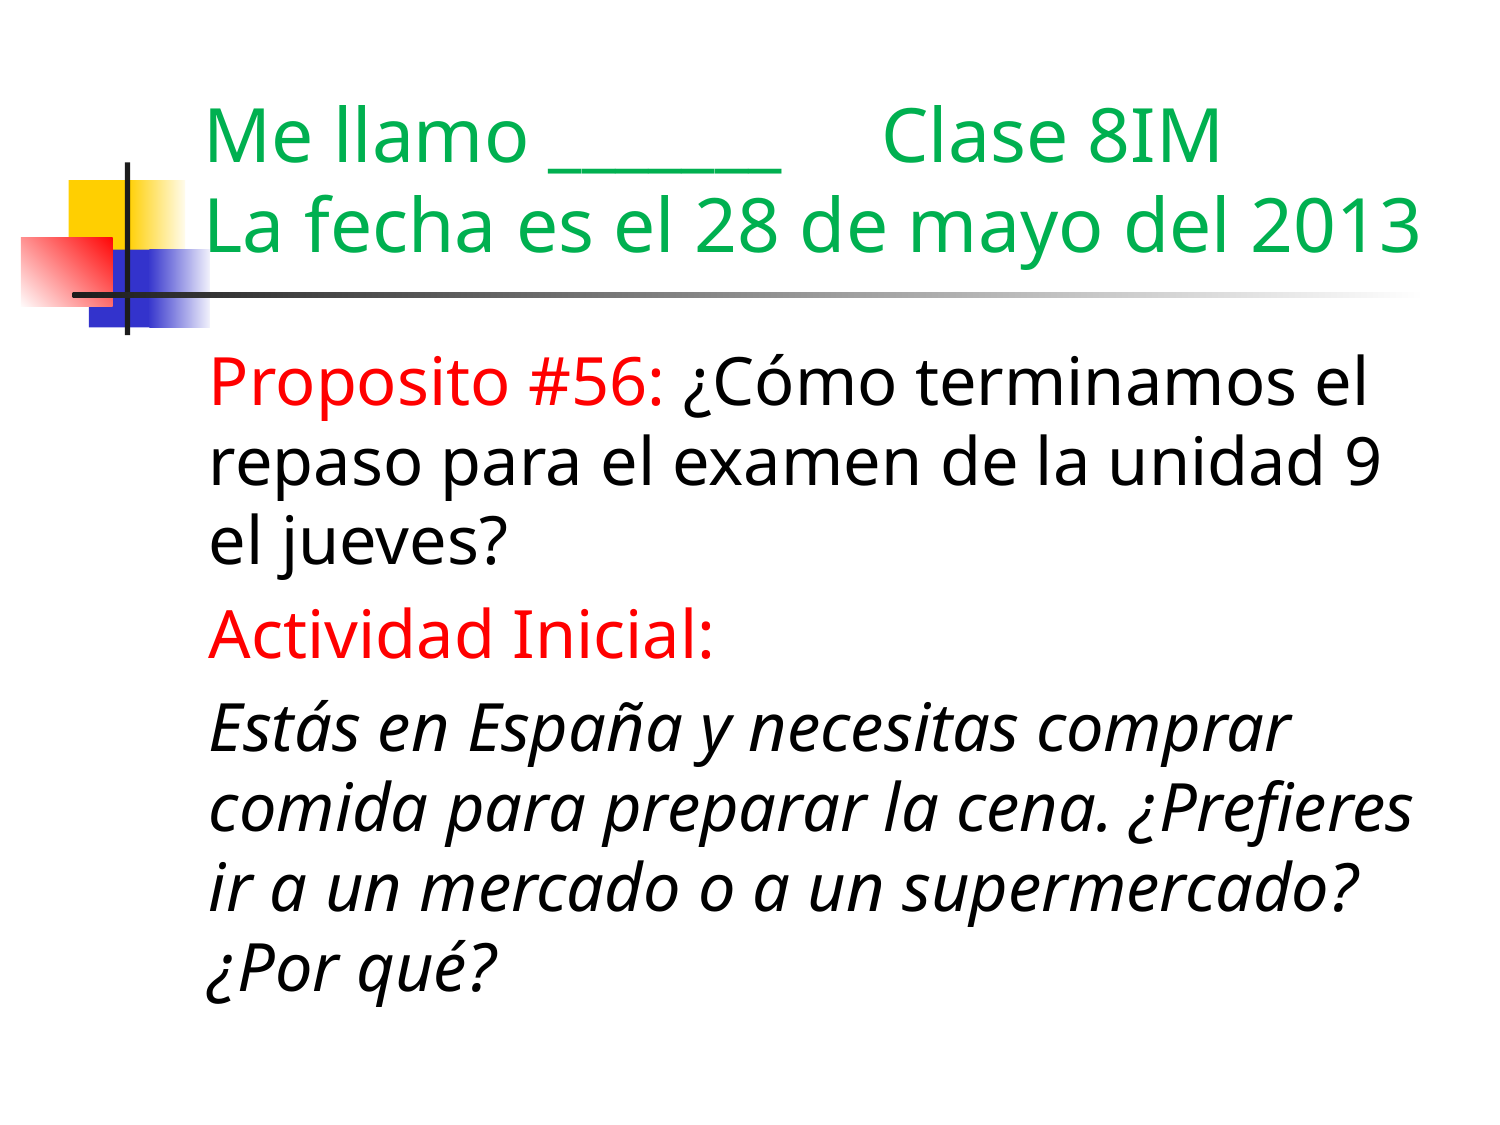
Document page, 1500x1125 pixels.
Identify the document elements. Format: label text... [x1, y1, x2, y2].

title Me llamo _______ Clase 8IM La fecha es el 28 de mayo del 2013 [188, 35, 1468, 275]
list Proposito #56: ¿Cómo terminamos el repaso para el examen de la unidad 9 el jueves? Actividad Inicial: Estás en España y necesitas comprar comida para preparar la cena. ¿Prefieres ir a un mercado o a un supermercado? ¿Por qué? [193, 331, 1469, 1006]
